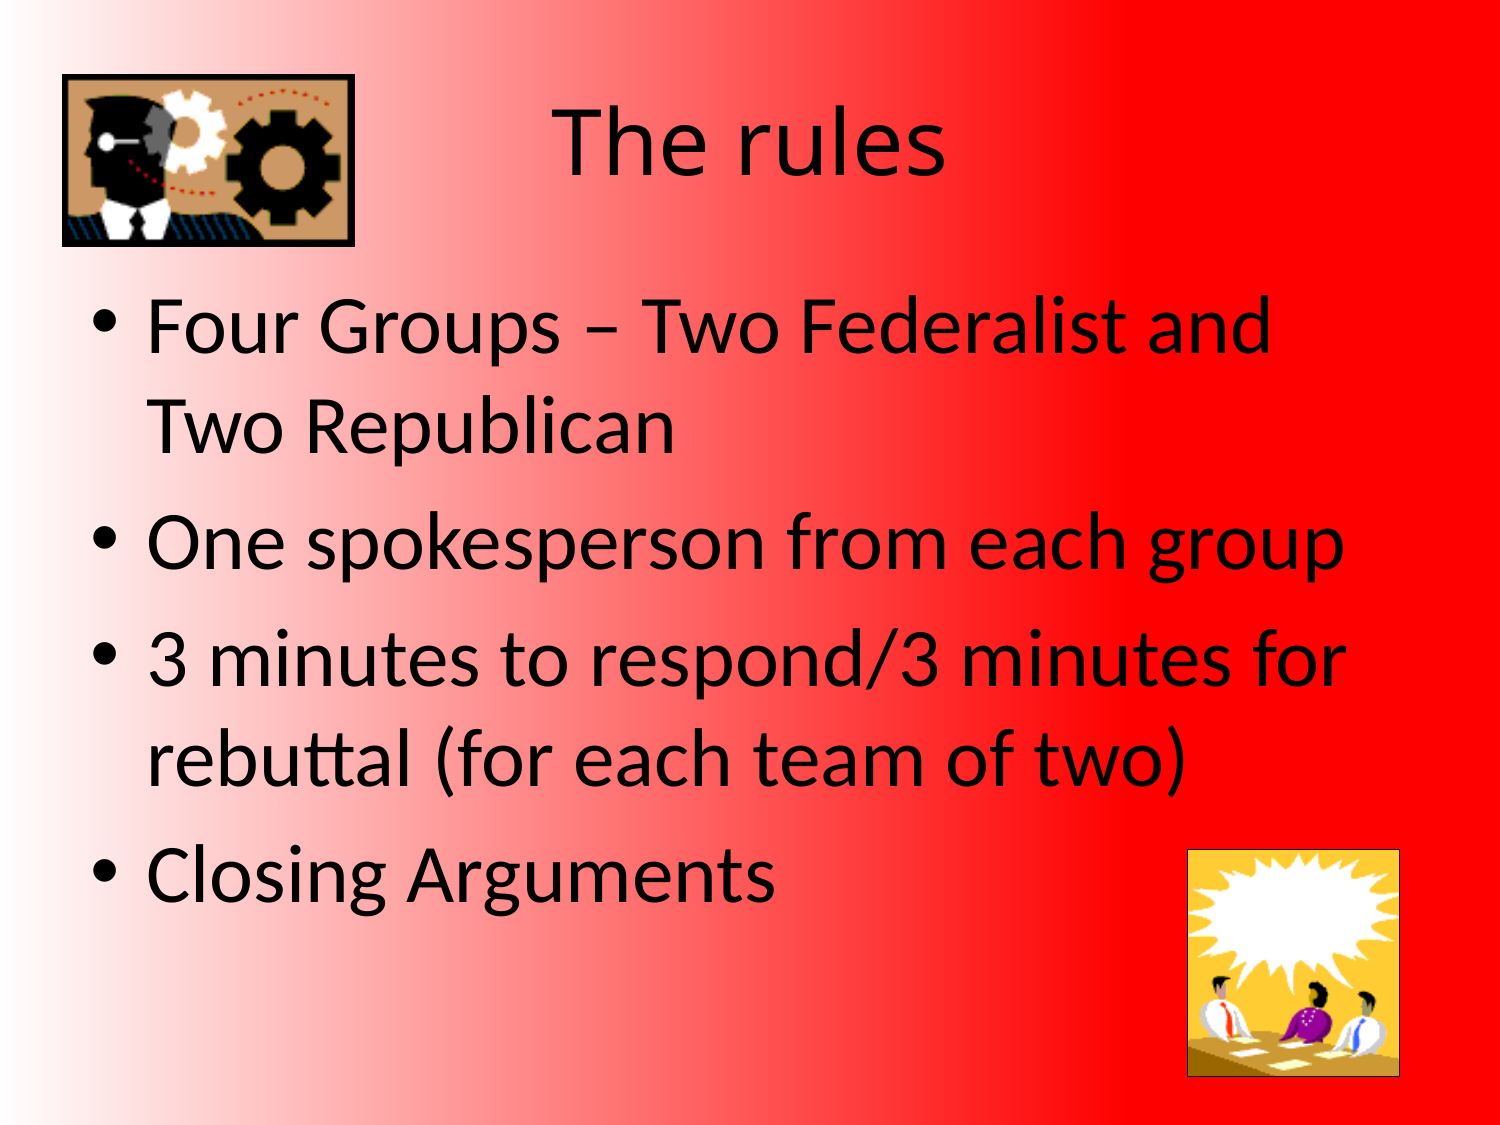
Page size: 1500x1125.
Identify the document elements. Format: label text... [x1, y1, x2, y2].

title The rules [75, 45, 1425, 233]
list Four Groups – Two Federalist and Two Republican One spokesperson from each group 3 minutes to respond/3 minutes for rebuttal (for each team of two) Closing Arguments [75, 262, 1425, 1005]
picture [62, 74, 355, 247]
picture [1187, 849, 1401, 1077]
